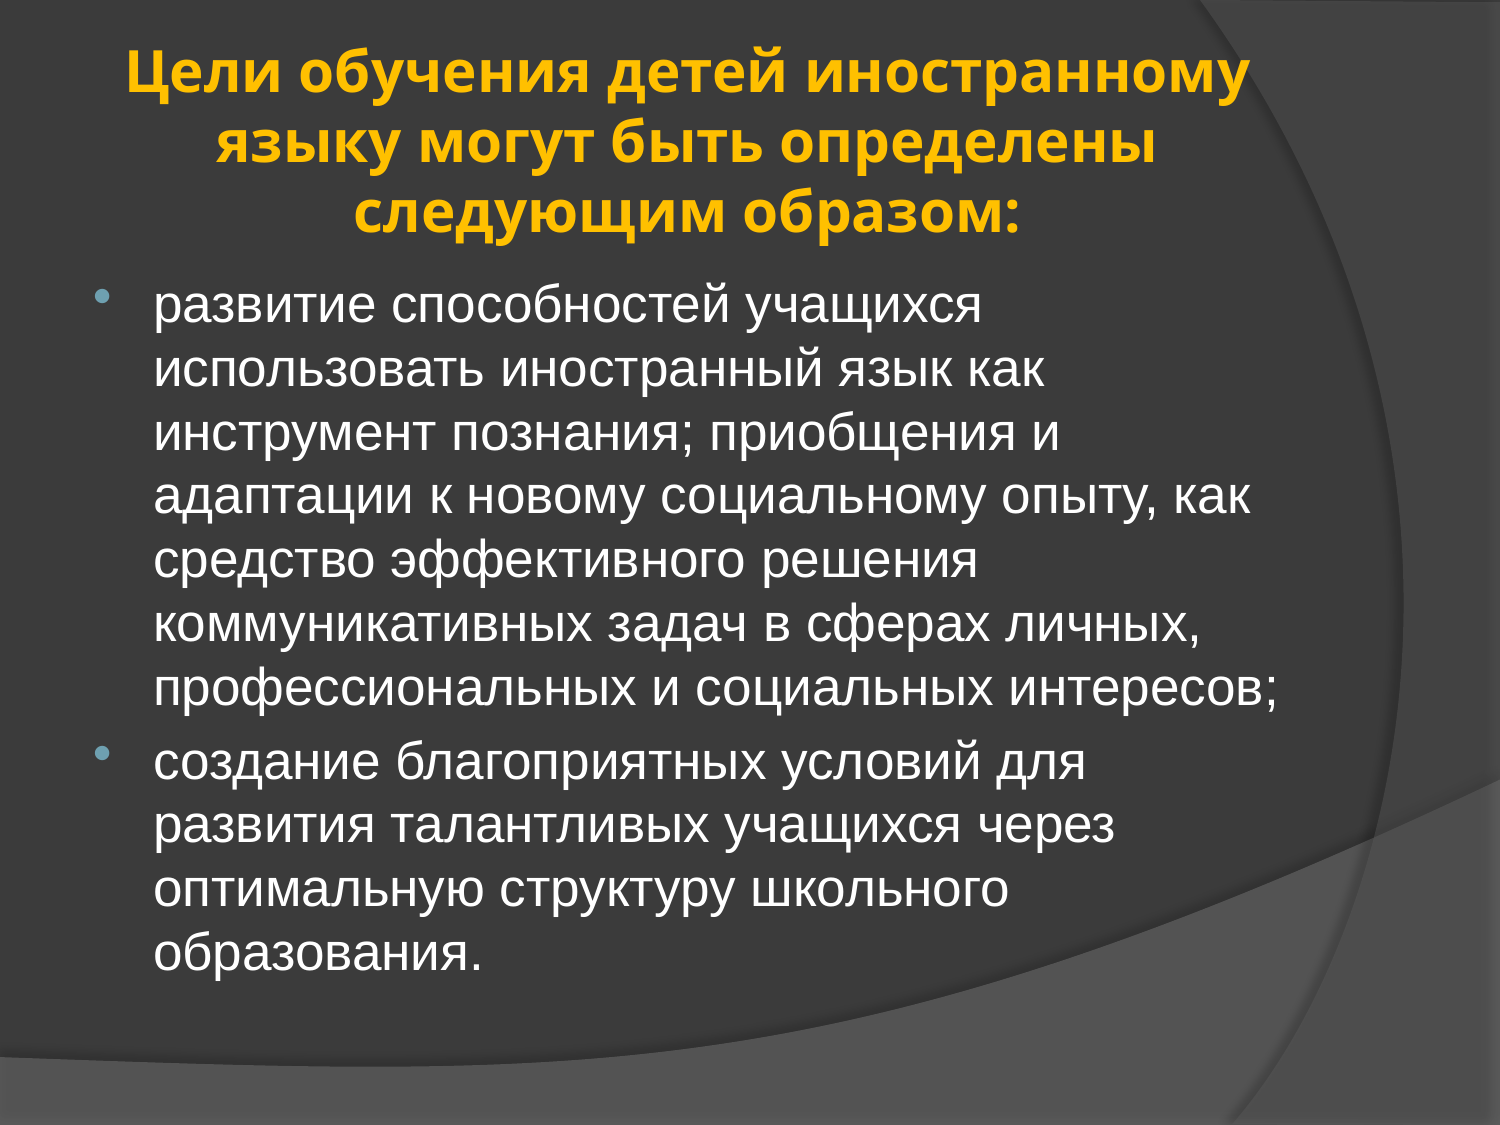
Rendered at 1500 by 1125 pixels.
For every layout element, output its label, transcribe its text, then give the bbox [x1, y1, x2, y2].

title Цели обучения детей иностранному языку могут быть определены следующим образом: [75, 45, 1300, 233]
list развитие способностей учащихся использовать иностранный язык как инструмент познания; приобщения и адаптации к новому социальному опыту, как средство эффективного решения коммуникативных задач в сферах личных, профессиональных и социальных интересов; создание благоприятных условий для развития талантливых учащихся через оптимальную структуру школьного образования. [75, 262, 1300, 1005]
